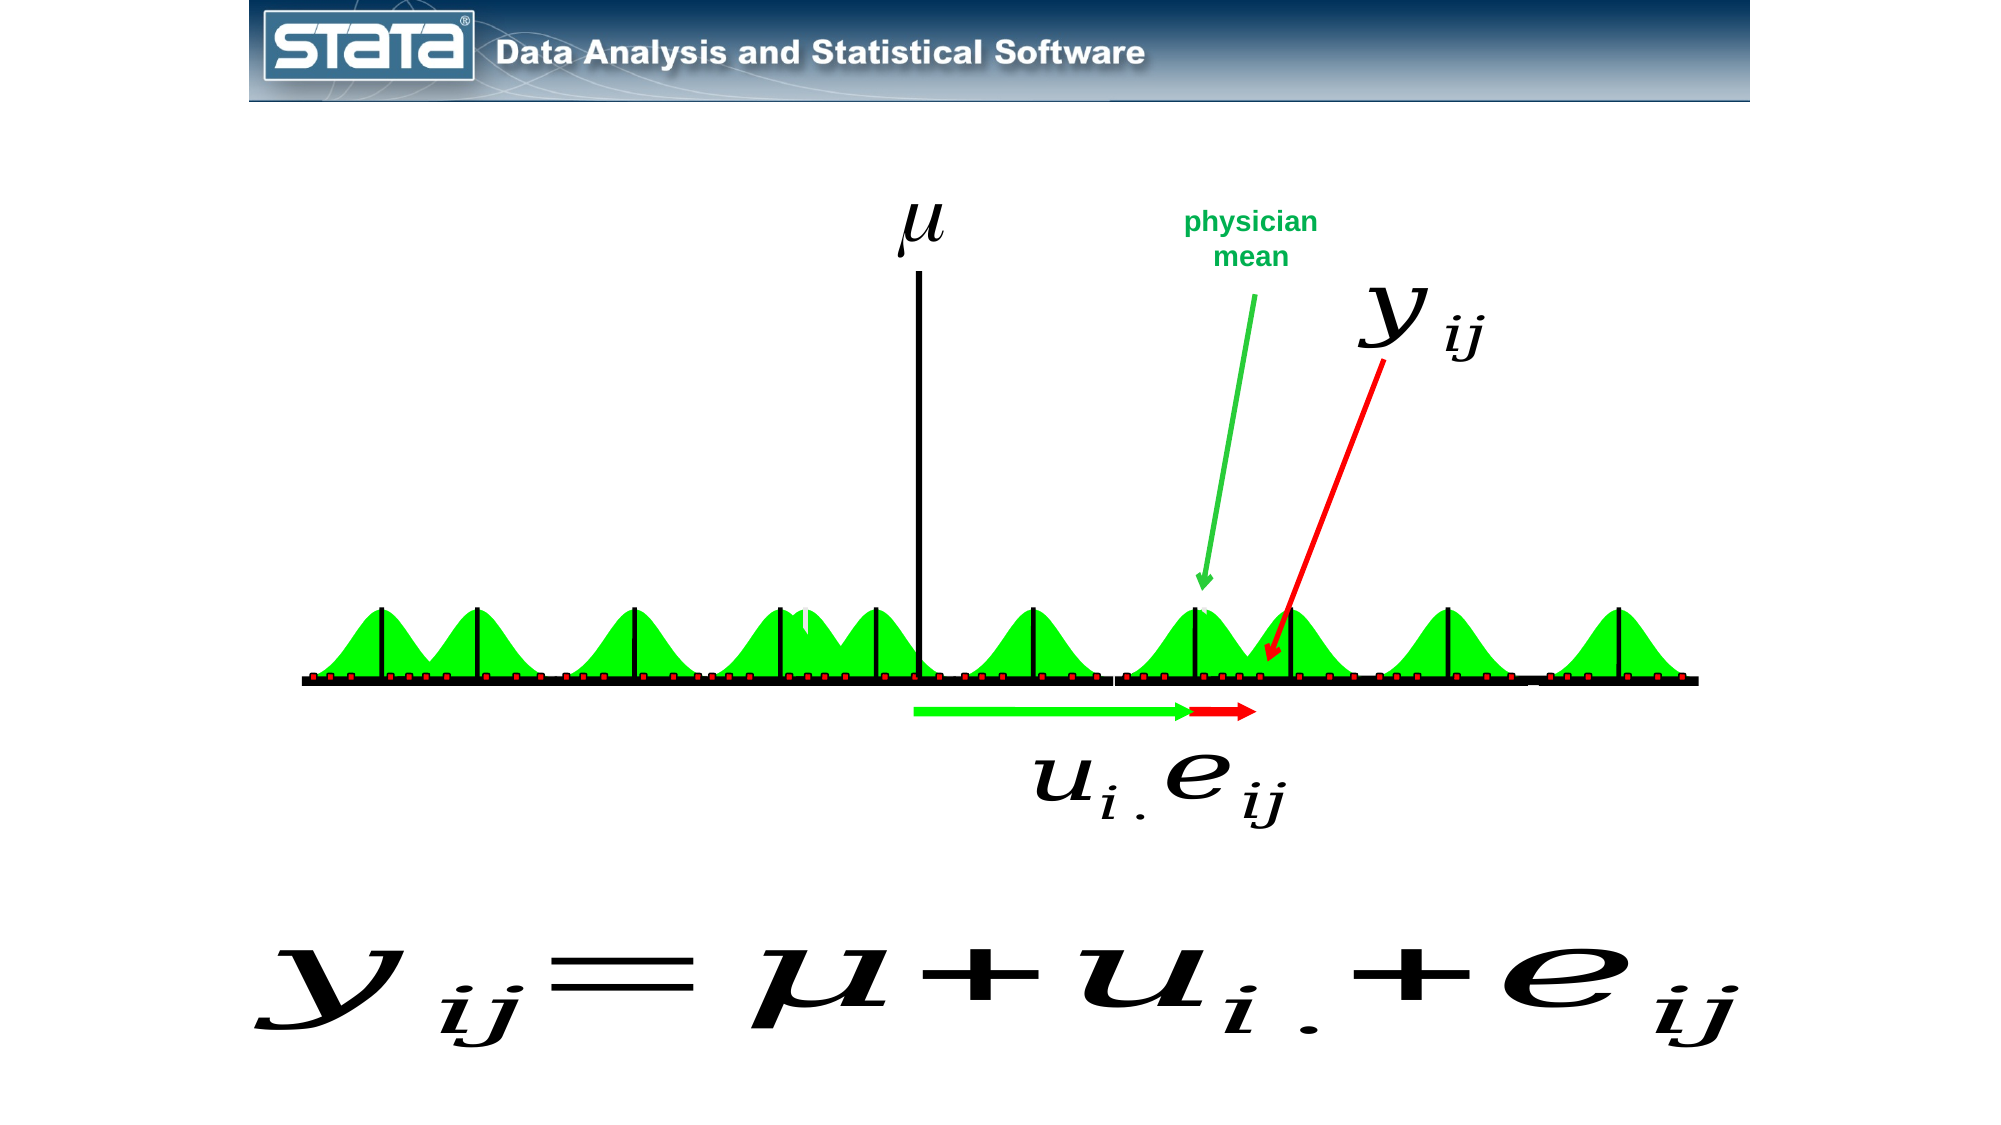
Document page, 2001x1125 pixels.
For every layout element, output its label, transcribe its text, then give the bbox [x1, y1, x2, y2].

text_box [306, 598, 1694, 683]
text_box physician mean [1168, 194, 1334, 280]
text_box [1267, 361, 1384, 662]
text_box [918, 707, 1194, 716]
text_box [1202, 296, 1255, 591]
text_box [881, 186, 965, 277]
text_box [1194, 707, 1257, 716]
picture [249, 0, 1750, 102]
